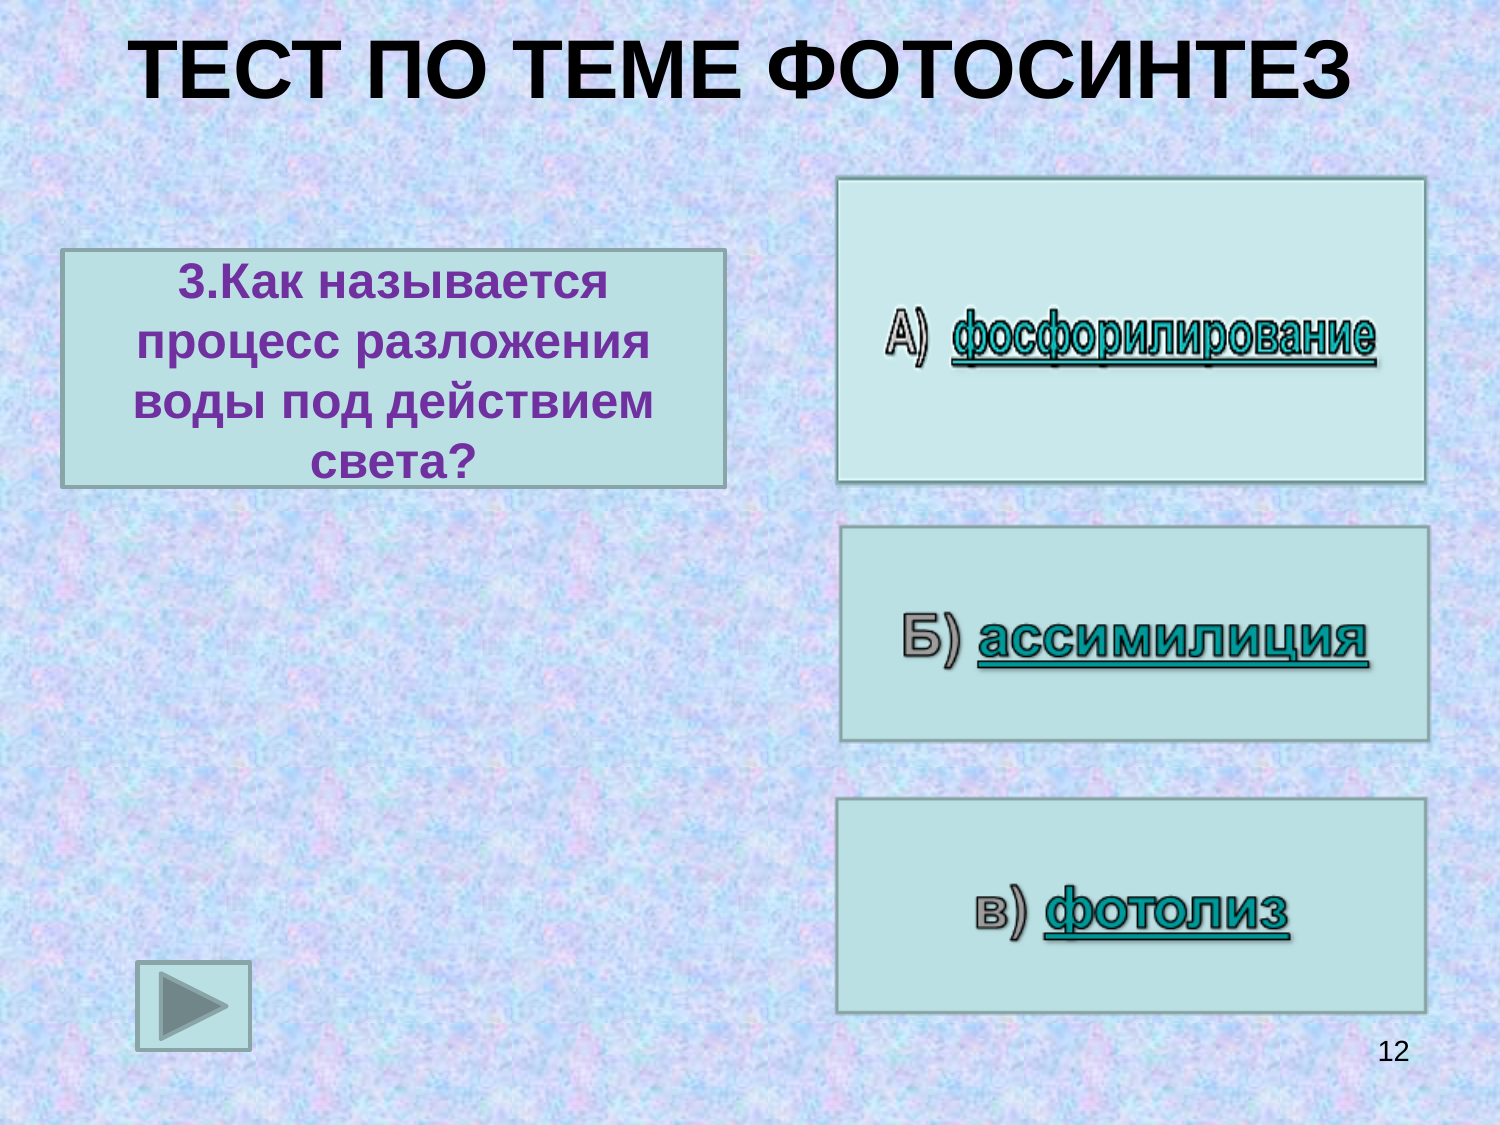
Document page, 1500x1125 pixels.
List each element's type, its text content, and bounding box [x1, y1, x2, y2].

text_box 3.Как называется процесс разложения воды под действием света? [60, 248, 727, 489]
picture [0, 0, 1500, 1125]
slide_number 12 [1074, 1025, 1426, 1103]
text_box [135, 960, 252, 1052]
title ТЕСТ ПО ТЕМЕ ФОТОСИНТЕЗ [65, 0, 1416, 130]
